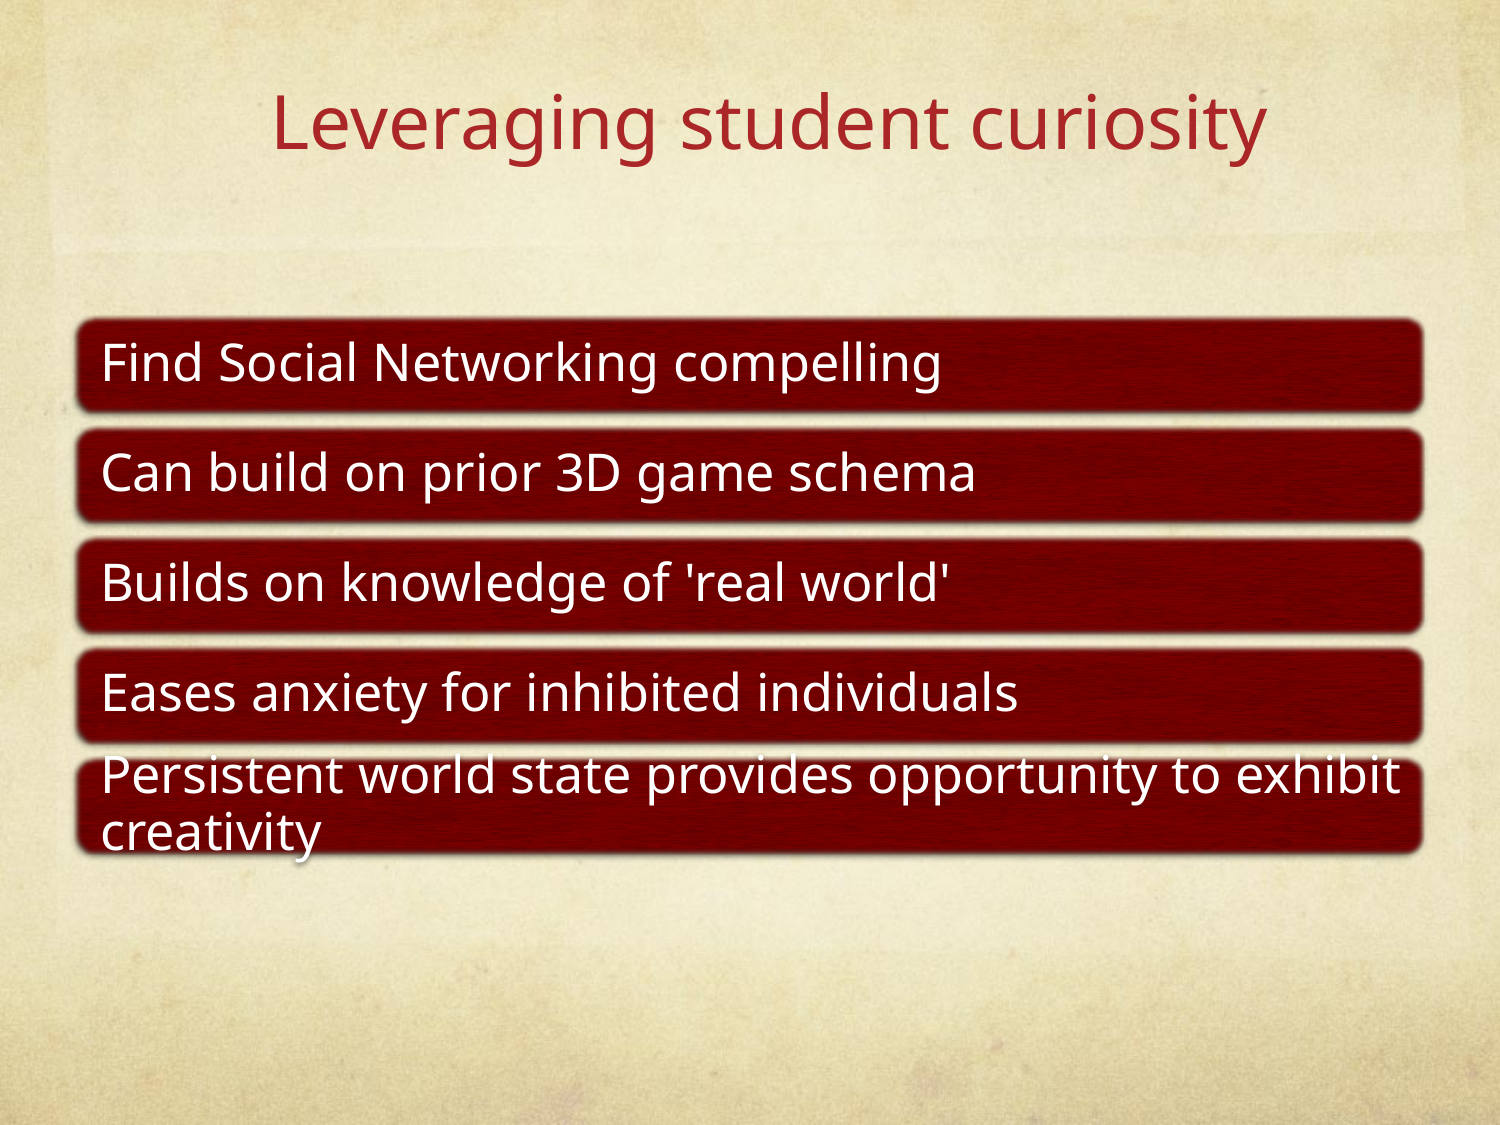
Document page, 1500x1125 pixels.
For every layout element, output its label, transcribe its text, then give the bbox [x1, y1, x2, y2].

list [74, 220, 1426, 950]
picture [0, 0, 1500, 1125]
title Leveraging student curiosity [75, 52, 1463, 188]
